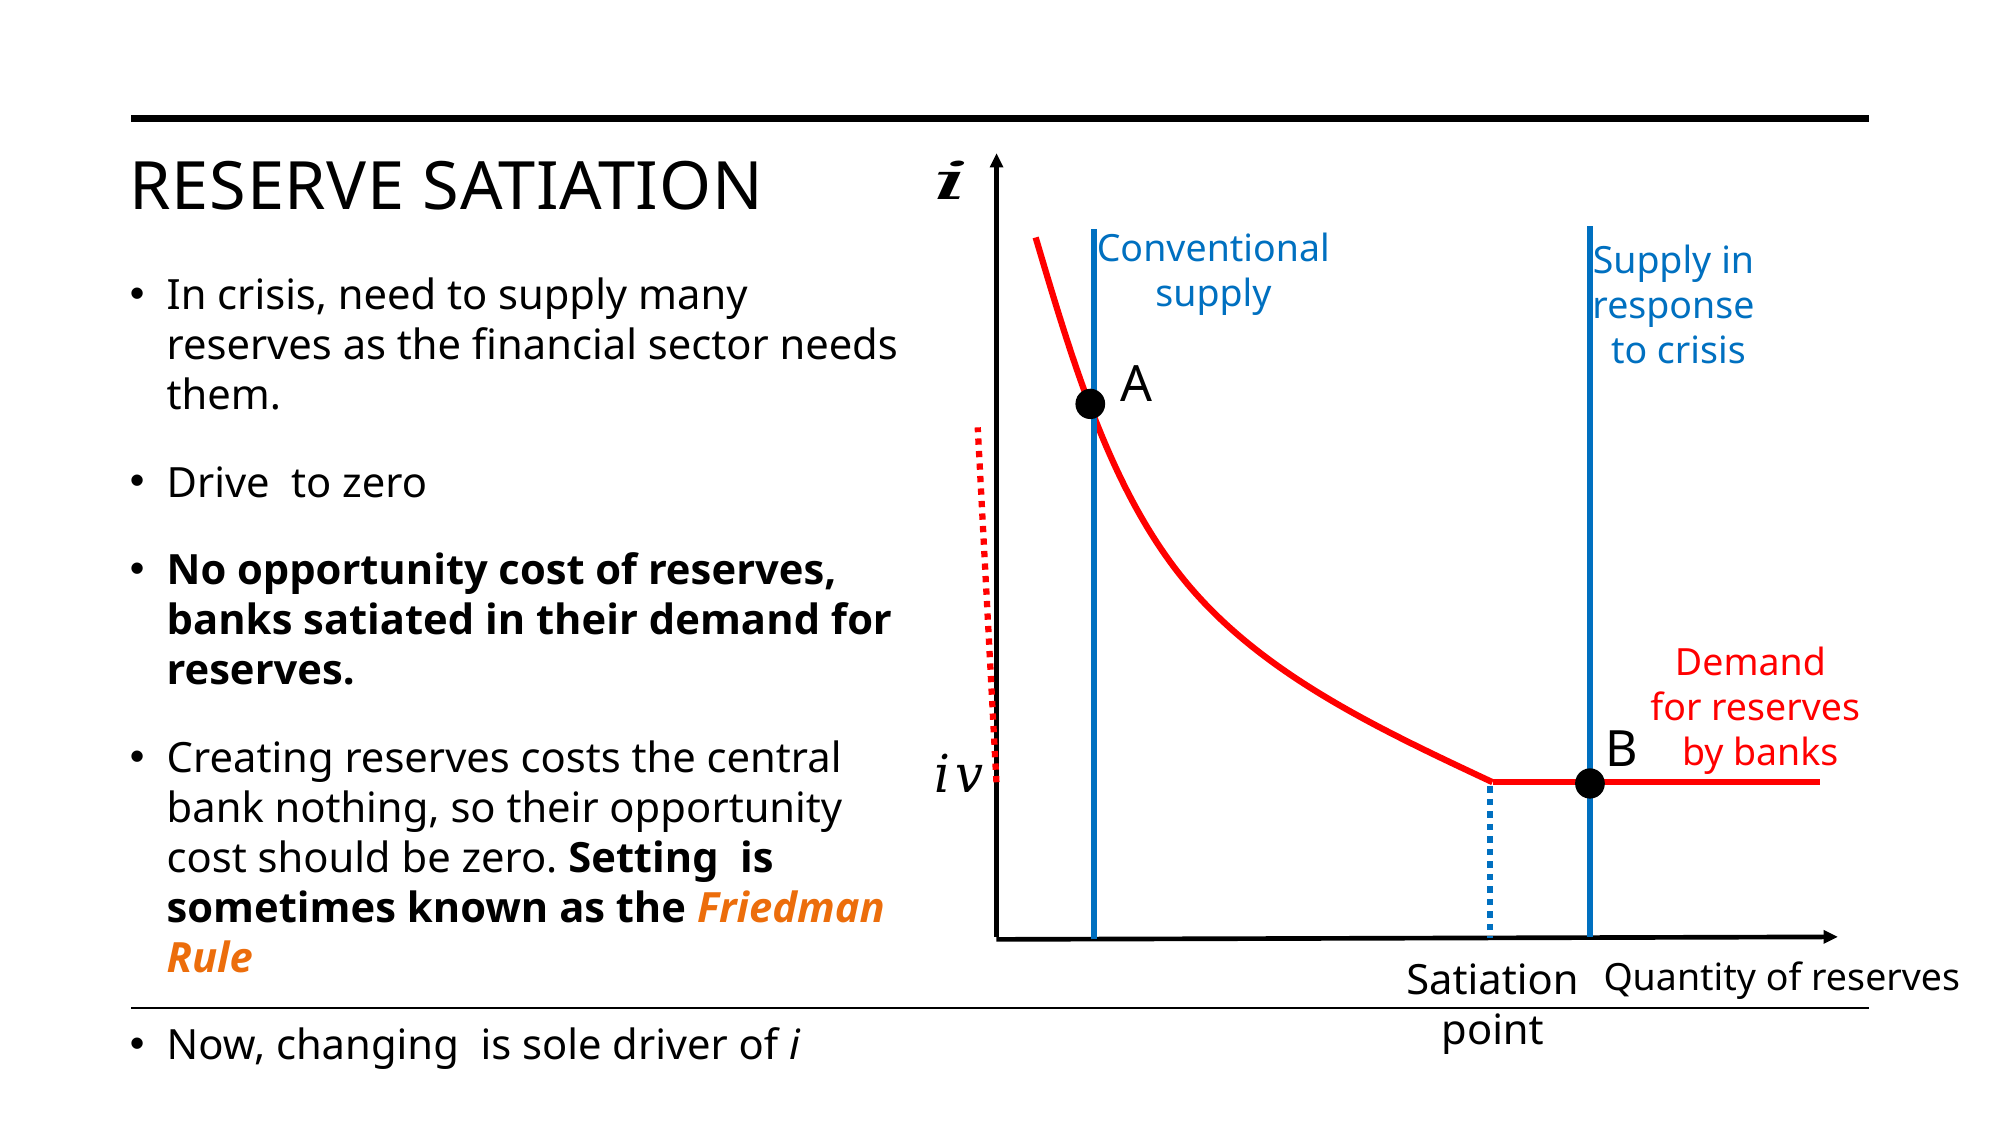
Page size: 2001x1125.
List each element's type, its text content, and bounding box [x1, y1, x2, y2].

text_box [931, 153, 2000, 1062]
title Reserve satiation [114, 135, 1869, 220]
